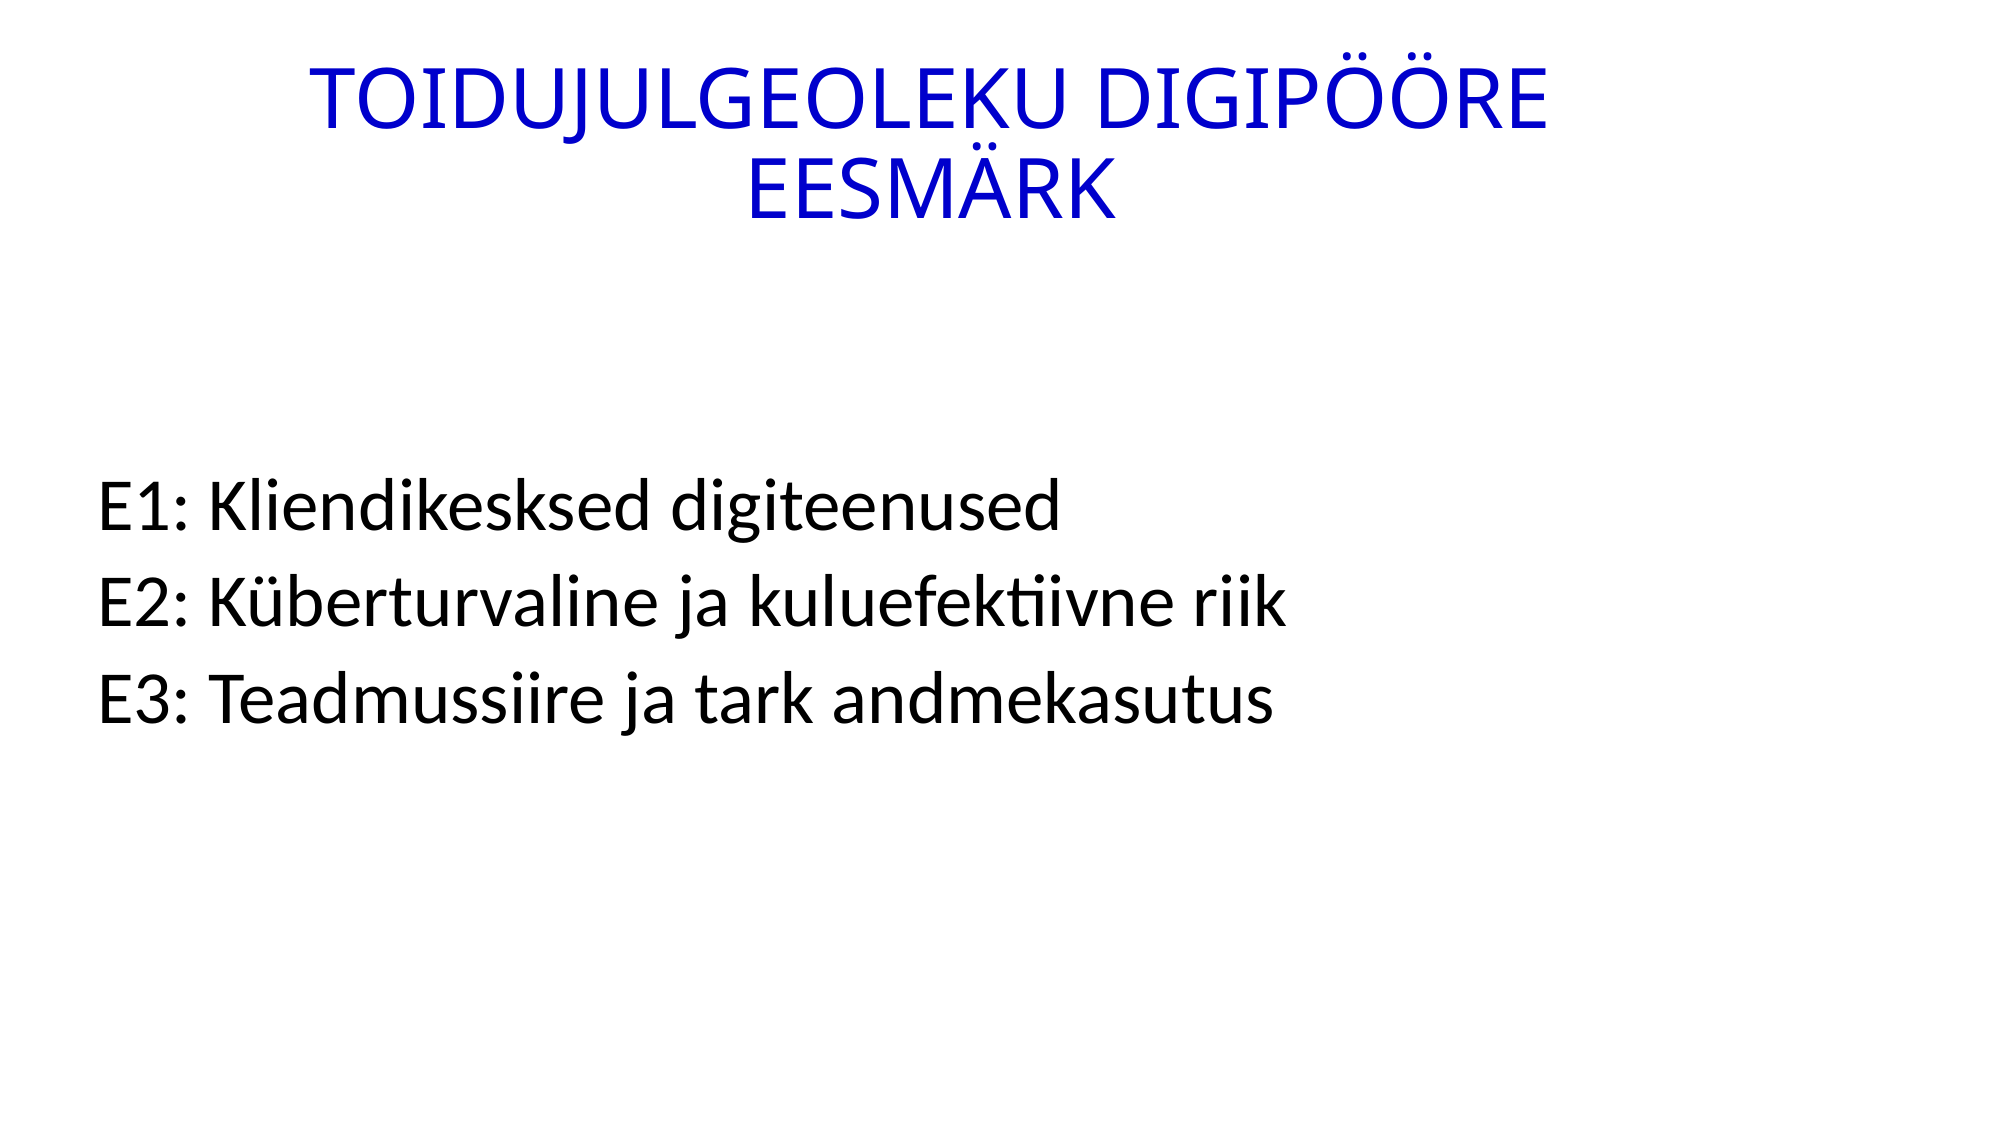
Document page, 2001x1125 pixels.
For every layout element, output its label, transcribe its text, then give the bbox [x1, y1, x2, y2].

title TOIDUJULGEOLEKU DIGIPÖÖRE EESMÄRK [82, 37, 1779, 256]
list E1: Kliendikesksed digiteenused E2: Küberturvaline ja kuluefektiivne riik E3: Teadmussiire ja tark andmekasutus [82, 458, 1718, 1125]
